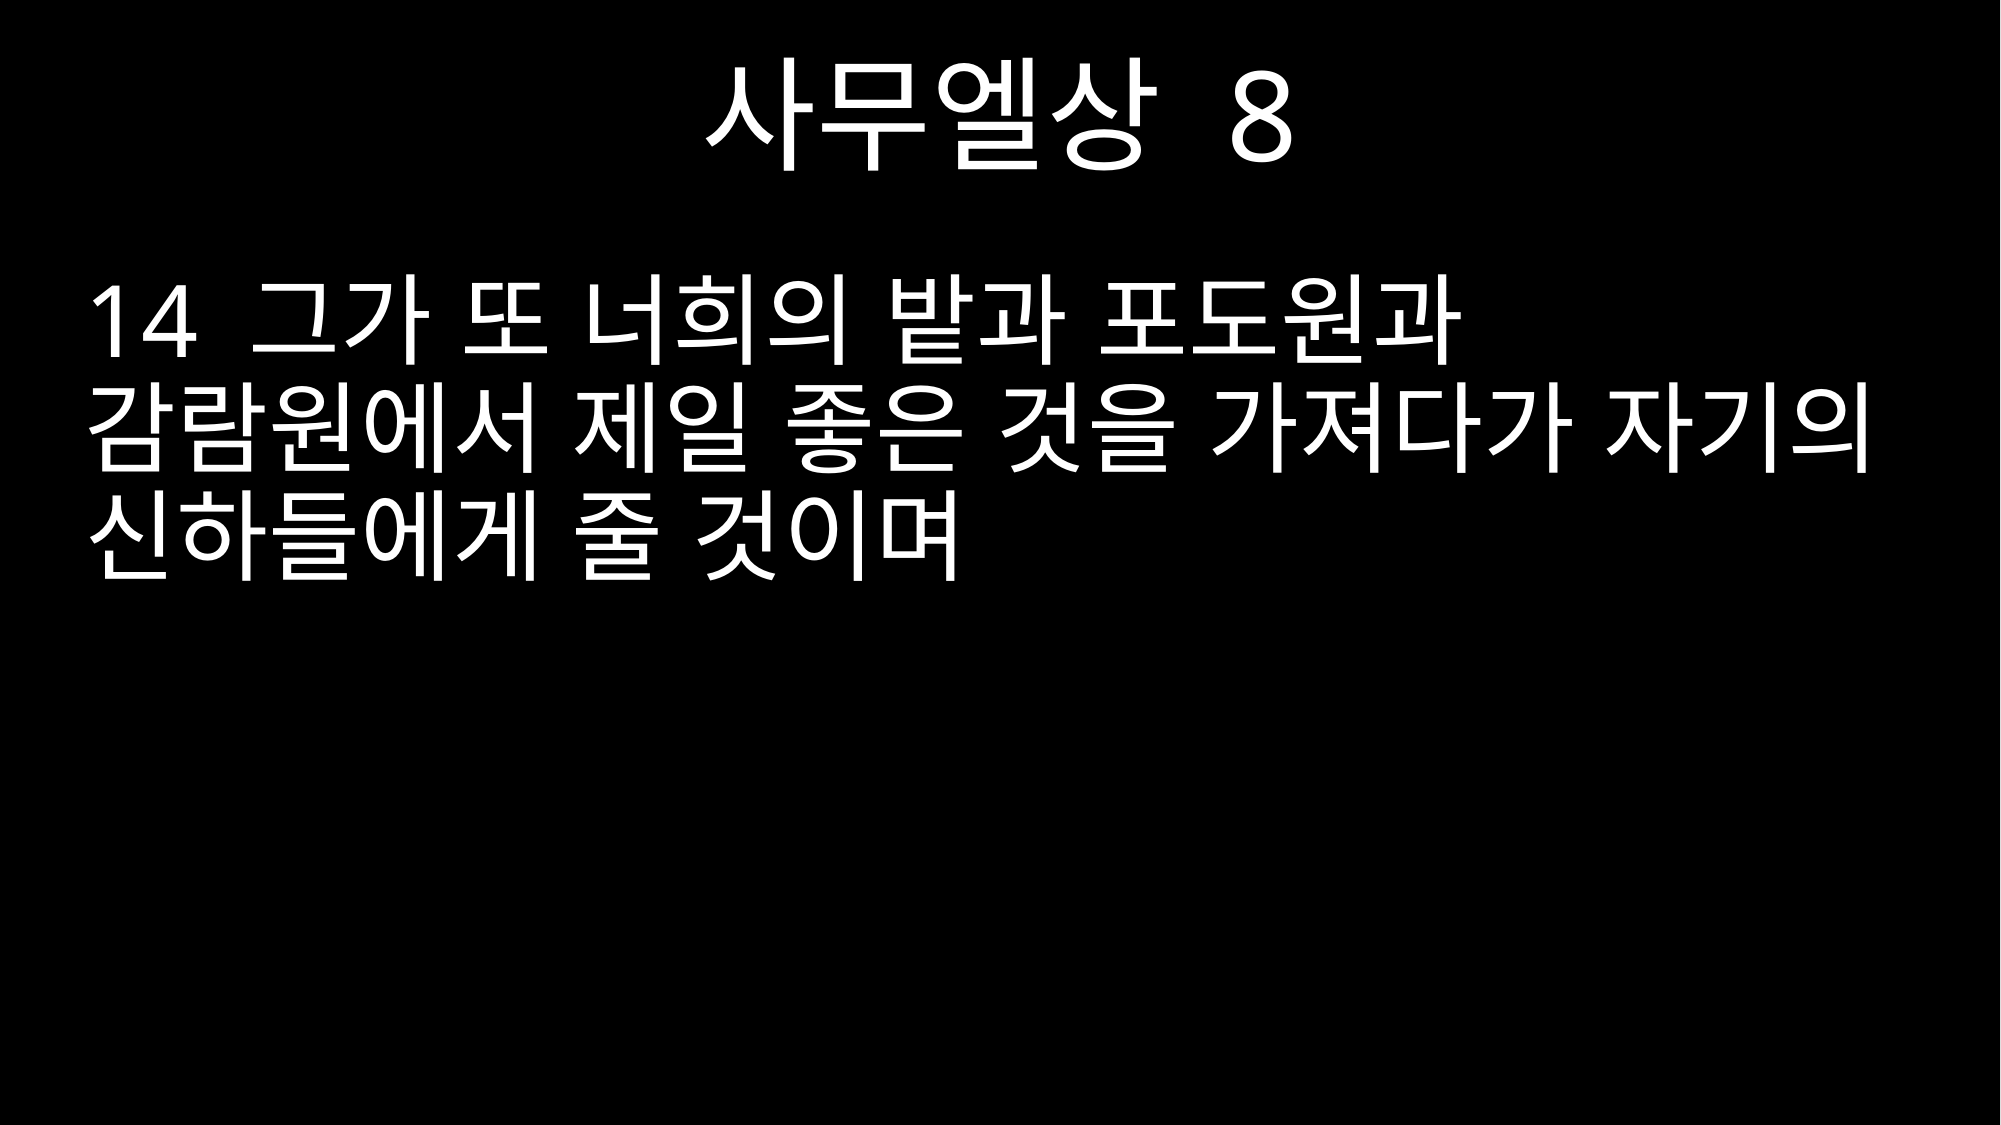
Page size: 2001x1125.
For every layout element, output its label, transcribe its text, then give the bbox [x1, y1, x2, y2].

list 14 그가 또 너희의 밭과 포도원과 감람원에서 제일 좋은 것을 가져다가 자기의 신하들에게 줄 것이며 [69, 263, 1953, 423]
picture [0, 0, 2001, 1125]
footer 사무엘상 8 [0, 32, 2000, 192]
